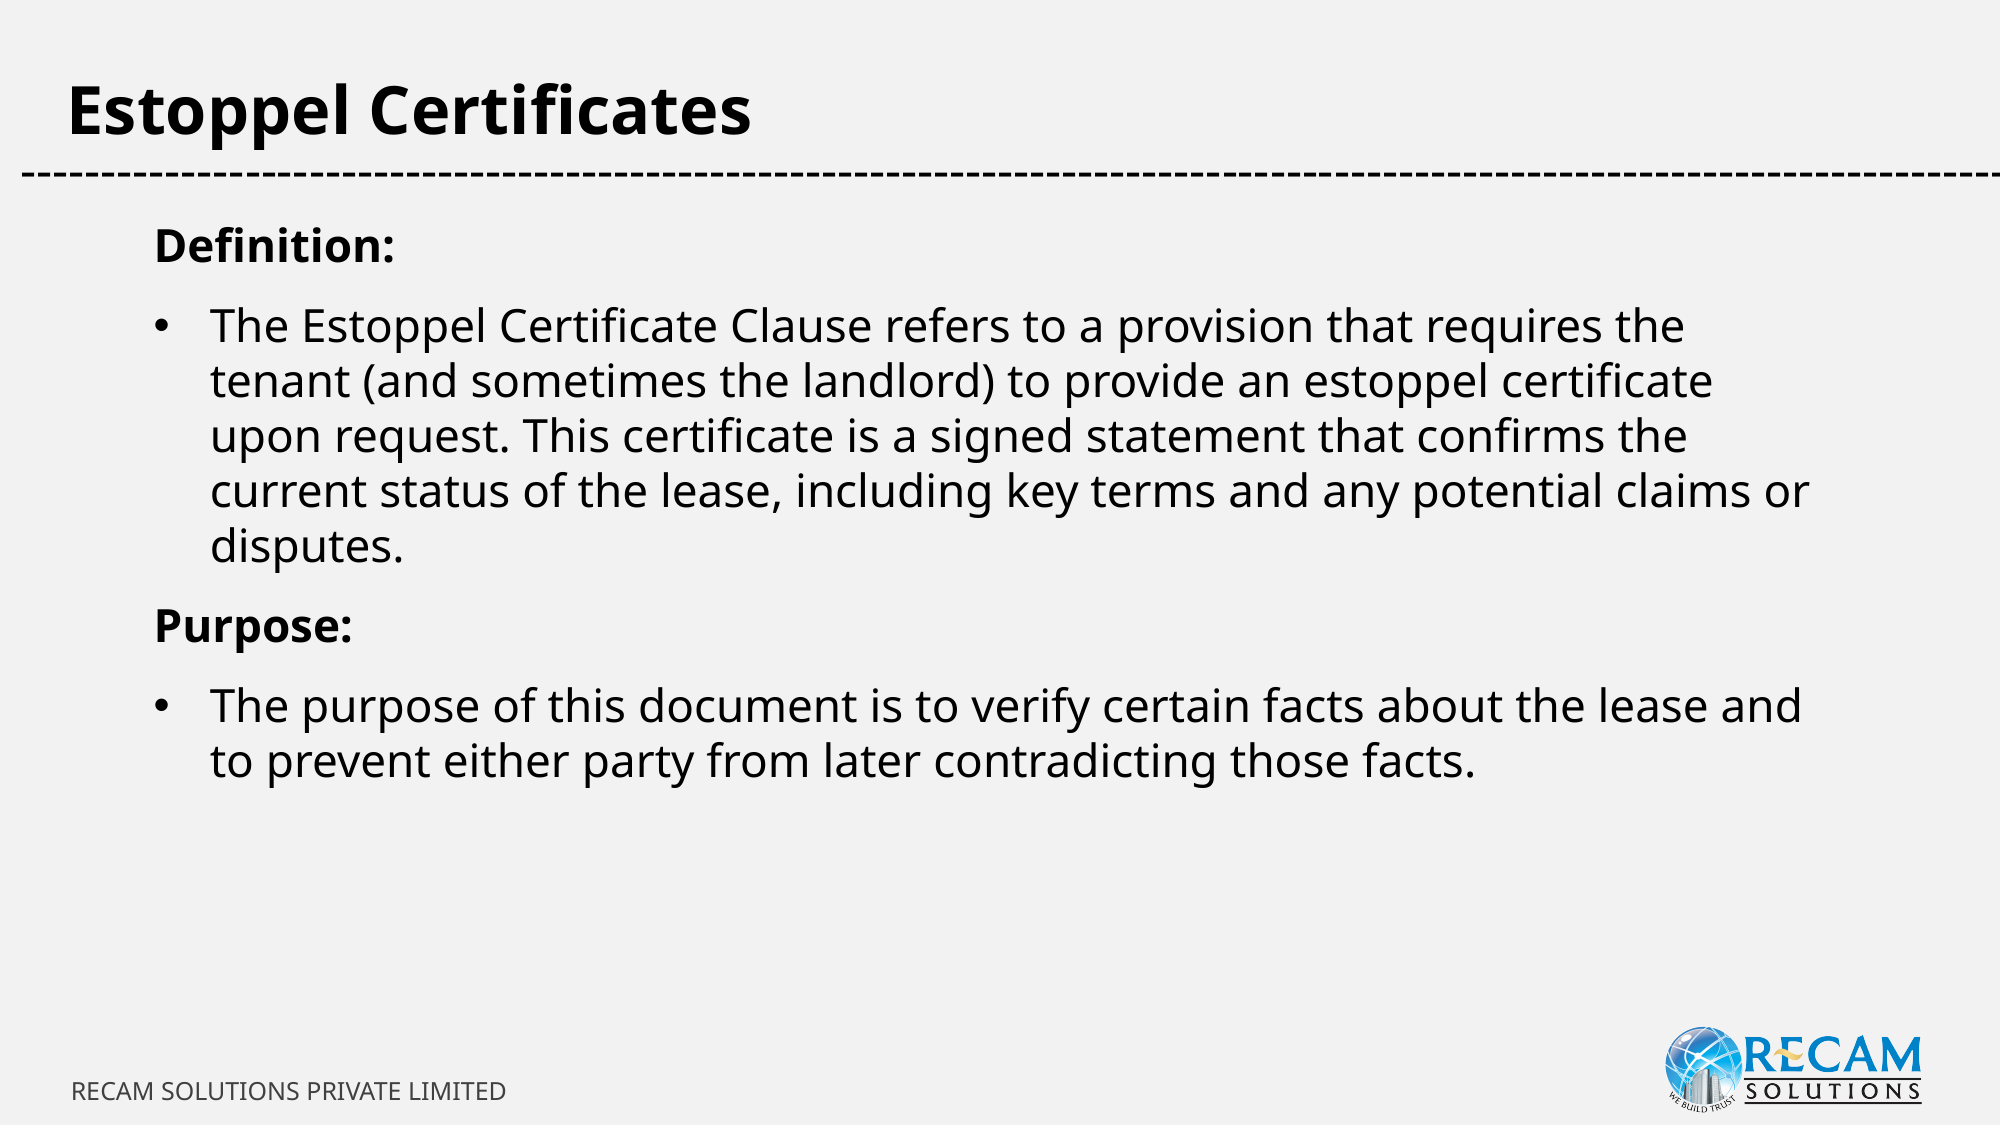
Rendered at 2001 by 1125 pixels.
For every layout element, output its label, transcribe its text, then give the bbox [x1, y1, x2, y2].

picture [1652, 1014, 1935, 1125]
text_box ----------------------------------------------------------------------------------------------------------------------------- [6, 131, 2000, 207]
footer RECAM SOLUTIONS PRIVATE LIMITED [70, 1073, 971, 1107]
text_box Definition: The Estoppel Certificate Clause refers to a provision that requires the tenant (and sometimes the landlord) to provide an estoppel certificate upon request. This certificate is a signed statement that confirms the current status of the lease, including key terms and any potential claims or disputes. Purpose: The purpose of this document is to verify certain facts about the lease and to prevent either party from later contradicting those facts. [138, 209, 1842, 795]
text_box Estoppel Certificates [51, 60, 1979, 131]
